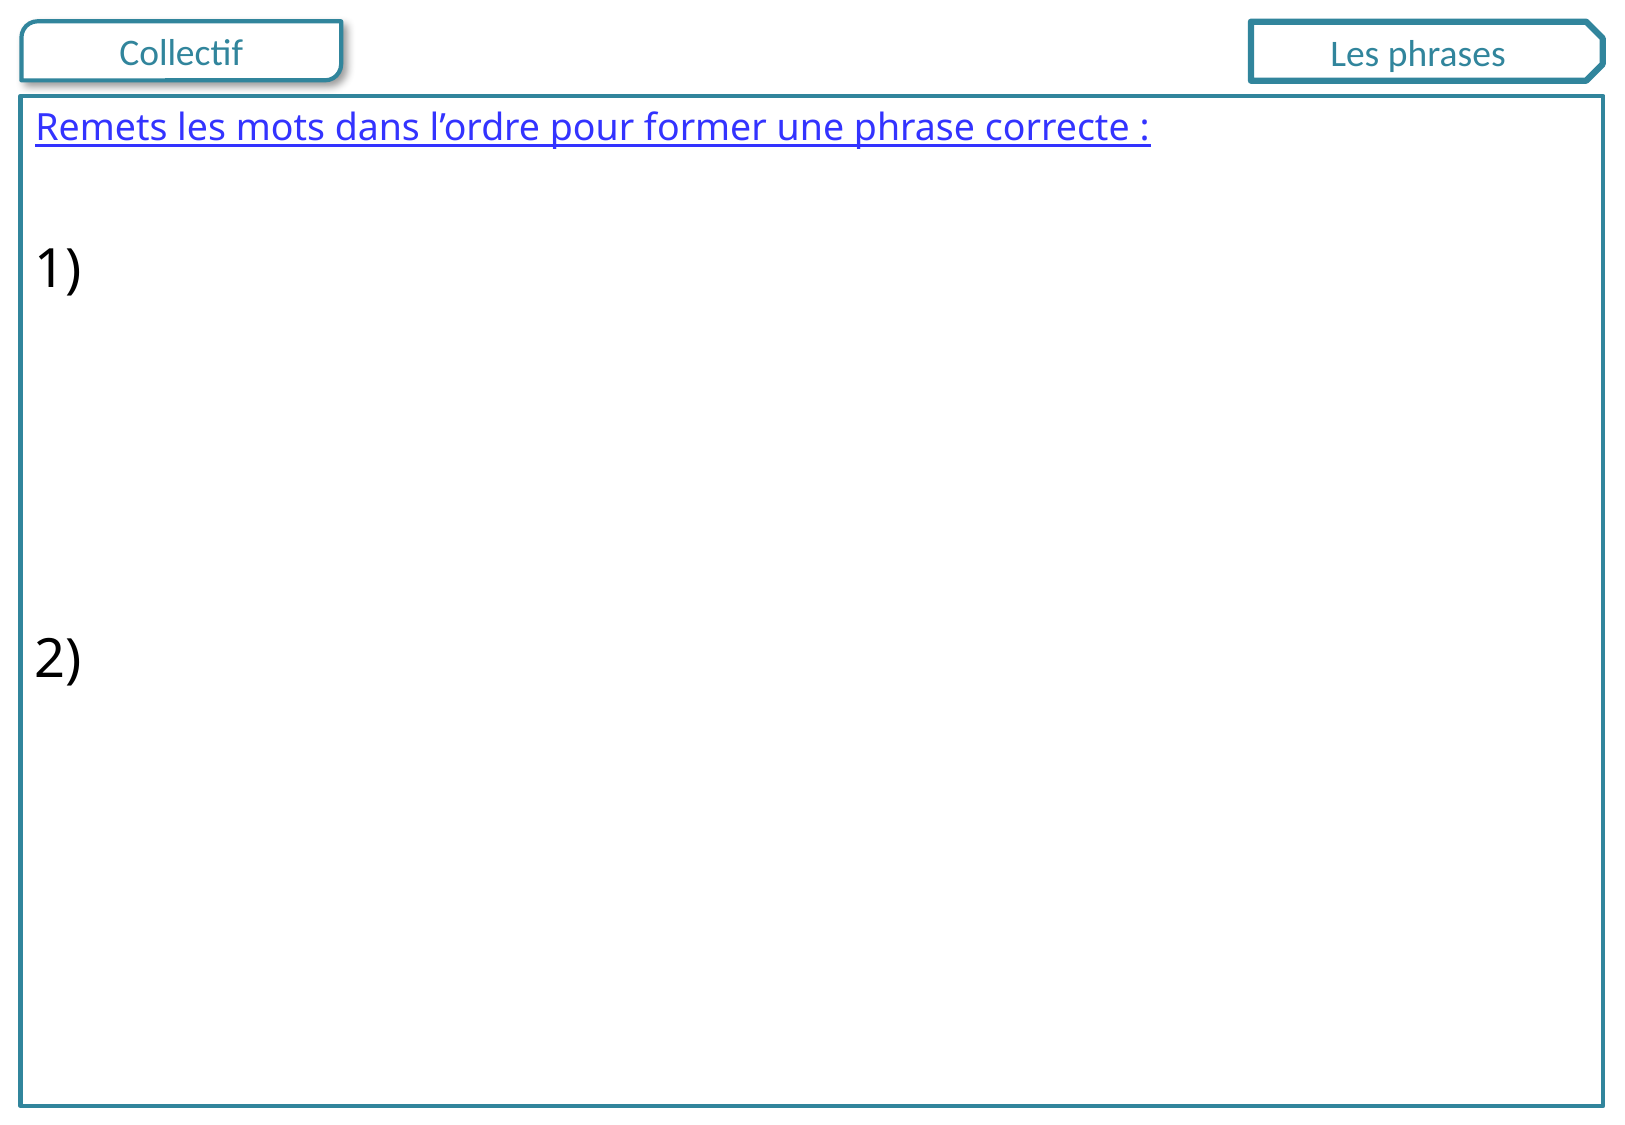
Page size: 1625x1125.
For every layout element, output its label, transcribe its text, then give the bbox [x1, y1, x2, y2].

list Les phrases [1251, 21, 1585, 81]
list 1) 2) [20, 95, 1556, 1061]
list Remets les mots dans l’ordre pour former une phrase correcte : [18, 94, 1605, 1108]
